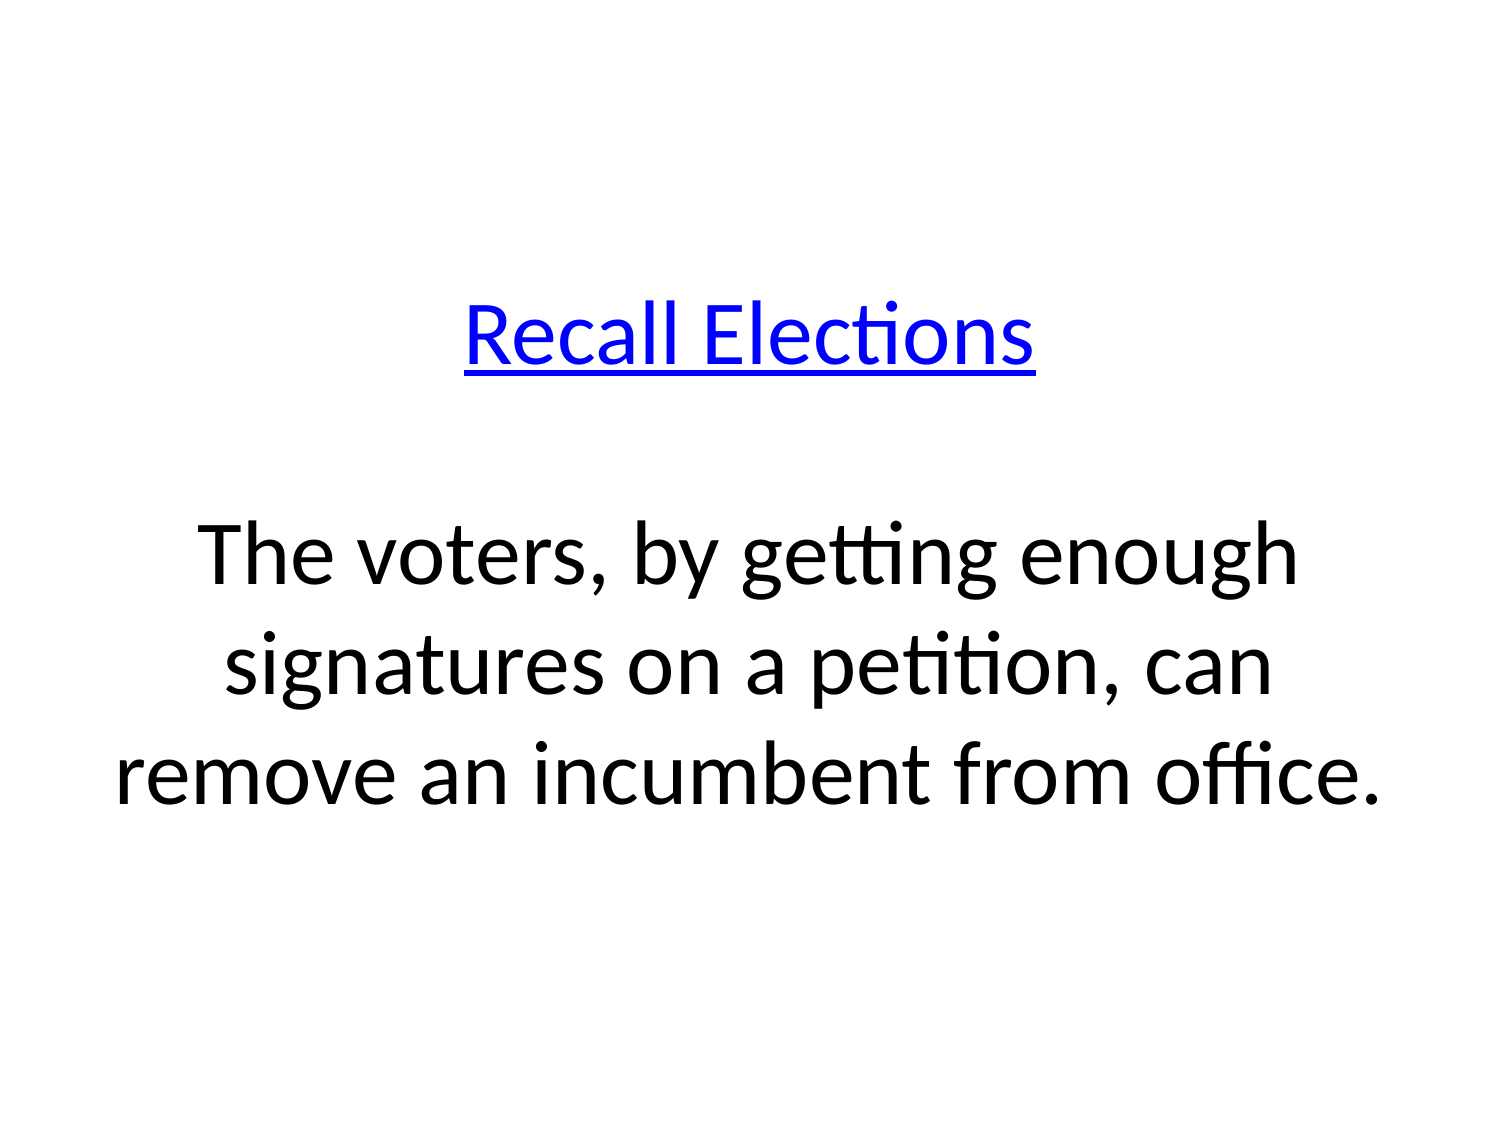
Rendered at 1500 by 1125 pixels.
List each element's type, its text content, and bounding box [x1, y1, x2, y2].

title Recall Elections The voters, by getting enough signatures on a petition, can remove an incumbent from office. [74, 44, 1426, 1051]
